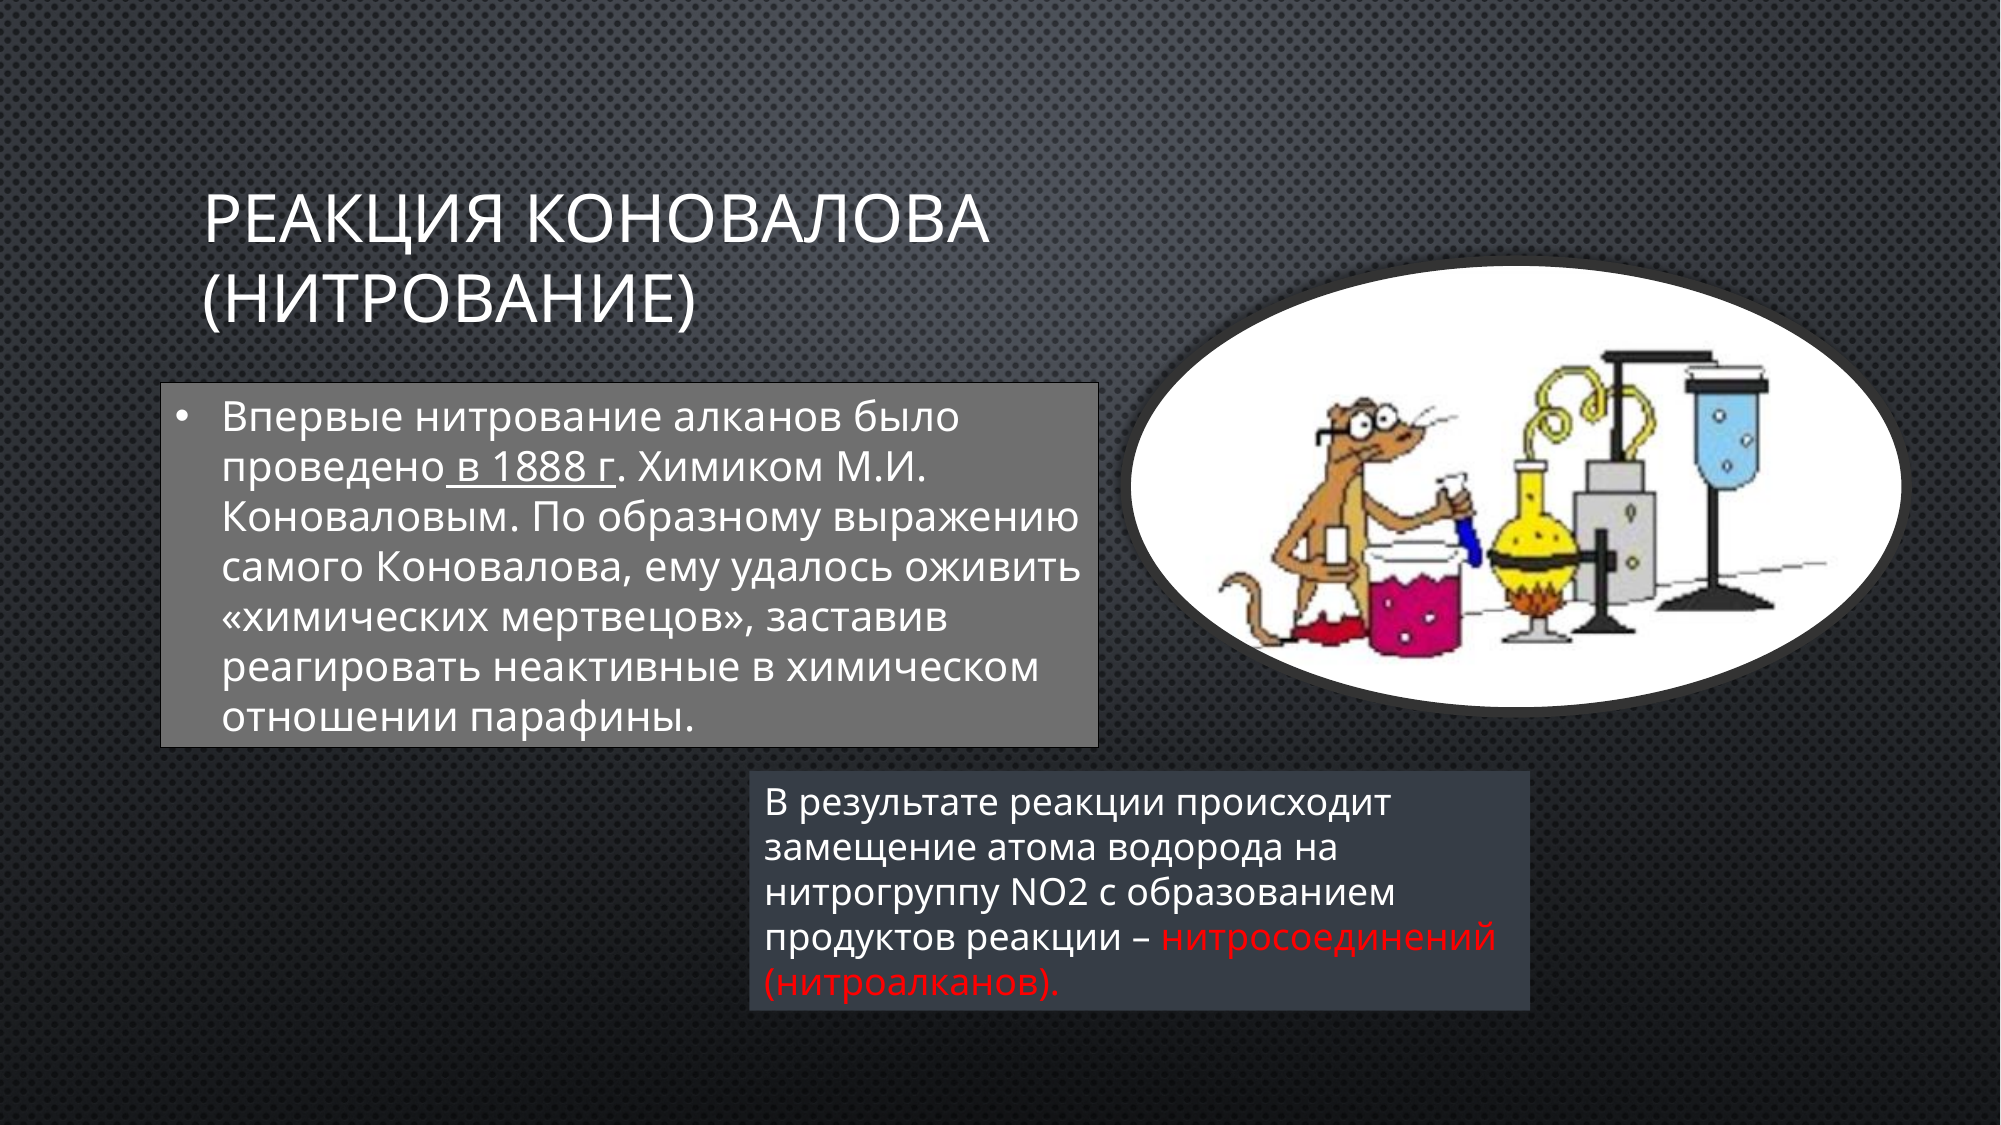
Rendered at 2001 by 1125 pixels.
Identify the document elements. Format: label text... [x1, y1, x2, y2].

text_box Впервые нитрование алканов было проведено в 1888 г. Химиком М.И. Коноваловым. По образному выражению самого Коновалова, ему удалось оживить «химических мертвецов», заставив реагировать неактивные в химическом отношении парафины. [160, 382, 1099, 748]
title Реакция Коновалова (нитрование) [187, 99, 1813, 413]
text_box В результате реакции происходит замещение атома водорода на нитрогруппу NO2 с образованием продуктов реакции – нитросоединений (нитроалканов). [749, 770, 1531, 1011]
picture [1125, 260, 1907, 713]
